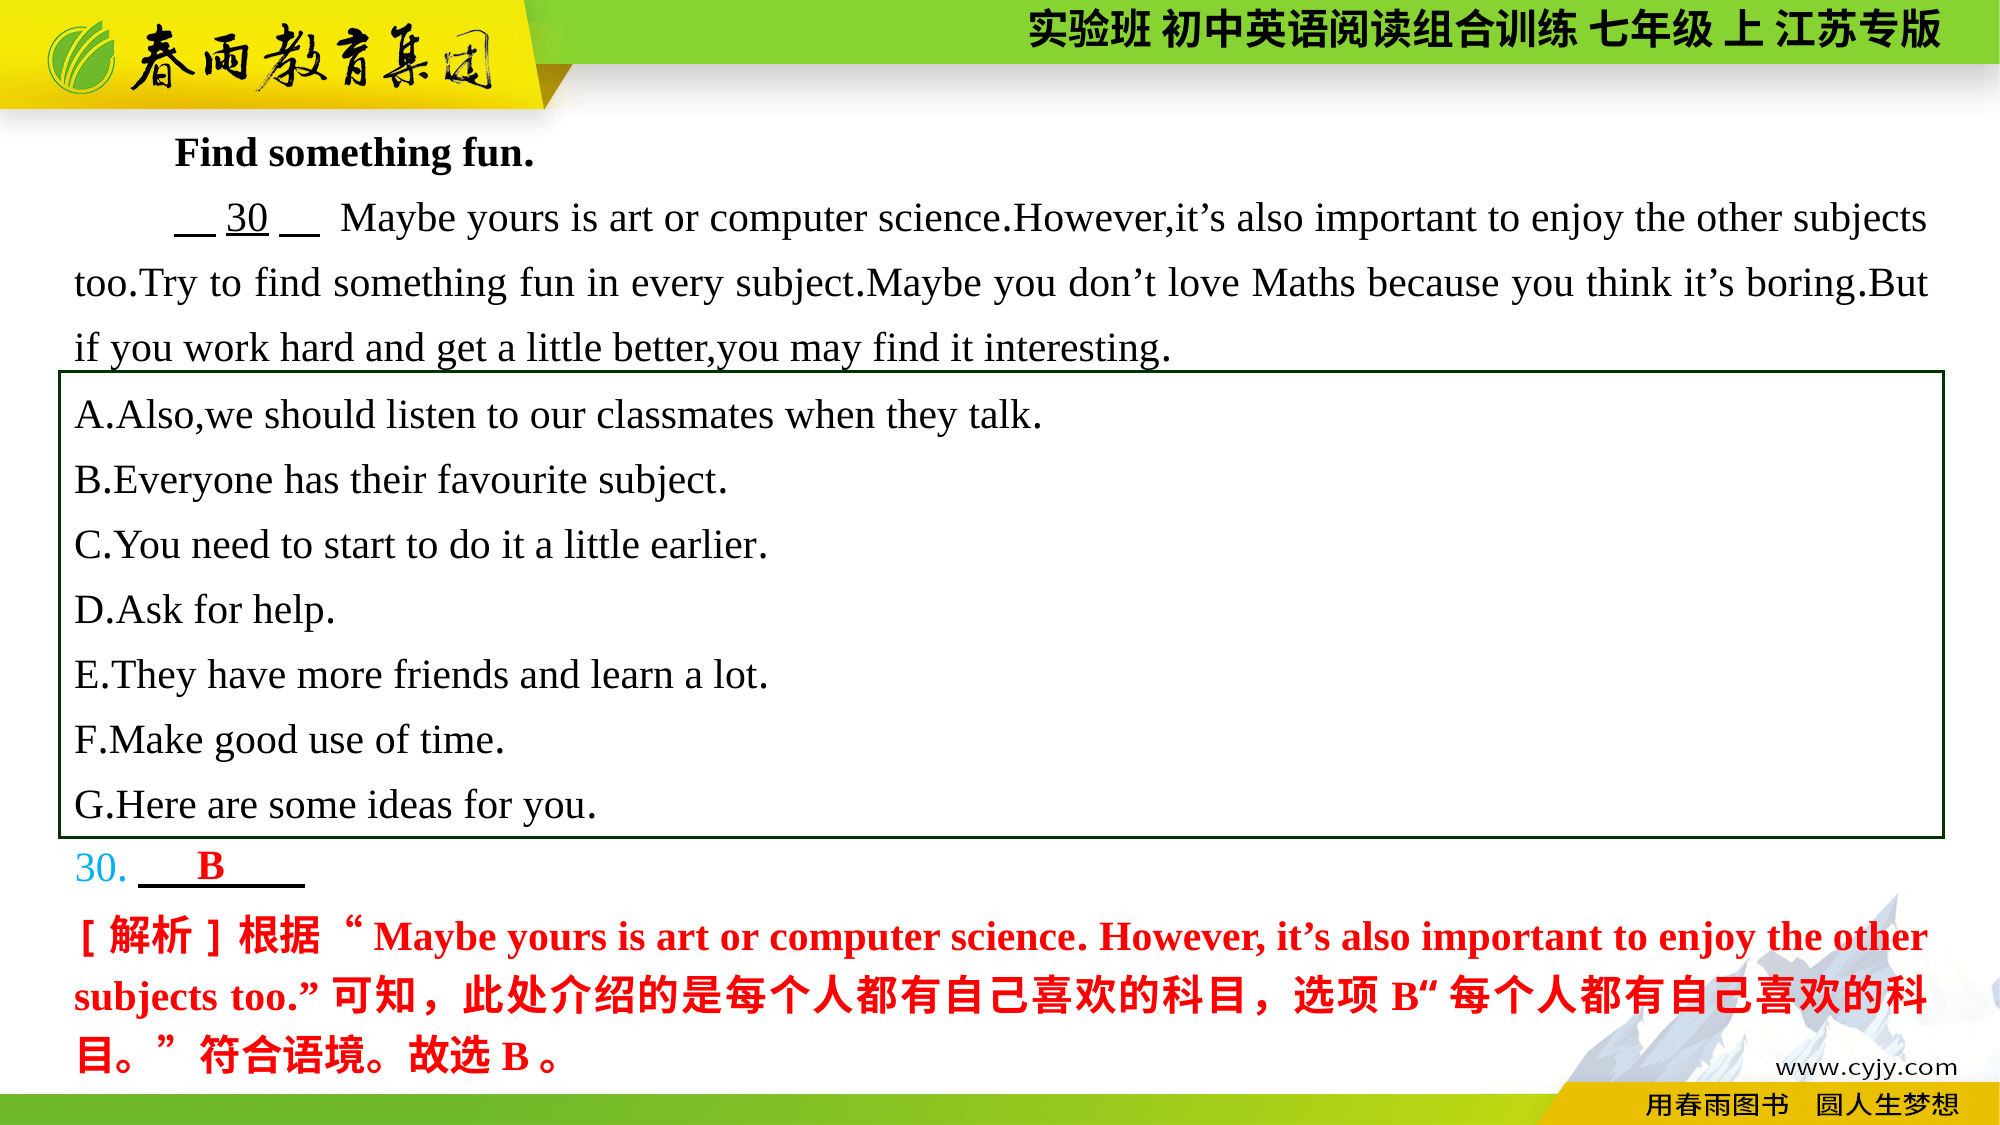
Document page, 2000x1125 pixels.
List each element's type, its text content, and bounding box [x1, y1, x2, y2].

picture [0, 0, 2000, 1125]
text_box 30. [60, 832, 182, 891]
text_box B [182, 830, 240, 896]
list Find something fun. 30 Maybe yours is art or computer science.However,it’s also important to enjoy the other subjects too.Try to find something fun in every subject.Maybe you don’t love Maths because you think it’s boring.But if you work hard and get a little better,you may find it interesting. [59, 101, 1944, 364]
text_box 30. [240, 832, 362, 891]
text_box [59, 371, 1944, 838]
text_box [解析]根据“Maybe yours is art or computer science. However, it’s also important to enjoy the other subjects too.”可知，此处介绍的是每个人都有自己喜欢的科目，选项B“每个人都有自己喜欢的科目。”符合语境。故选B。 [59, 891, 1944, 1087]
text_box A.Also,we should listen to our classmates when they talk. B.Everyone has their favourite subject. C.You need to start to do it a little earlier. D.Ask for help. E.They have more friends and learn a lot. F.Make good use of time. G.Here are some ideas for you. [59, 364, 1944, 371]
